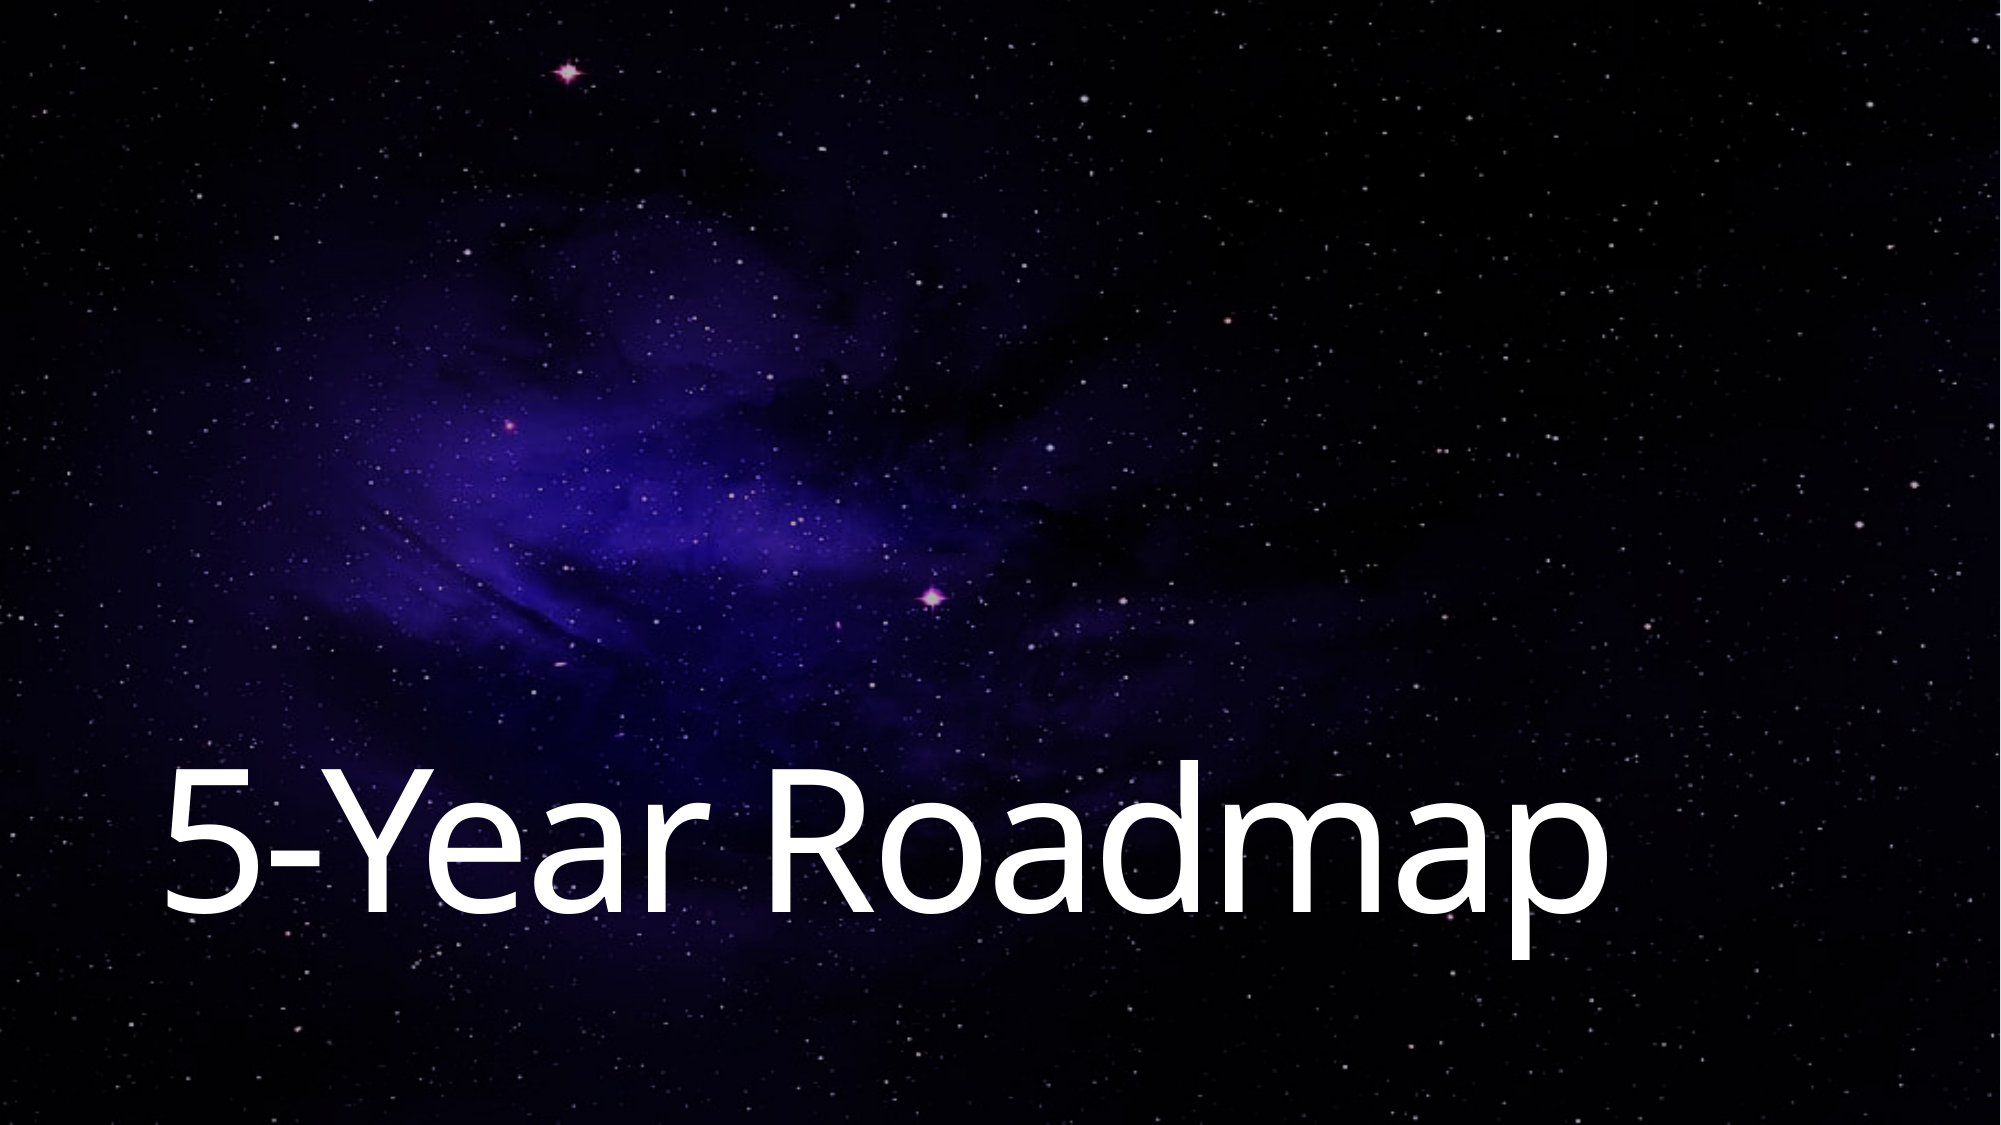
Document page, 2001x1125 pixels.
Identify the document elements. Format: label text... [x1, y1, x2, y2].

picture [0, 0, 2001, 1125]
title 5-Year Roadmap [140, 732, 1641, 1002]
